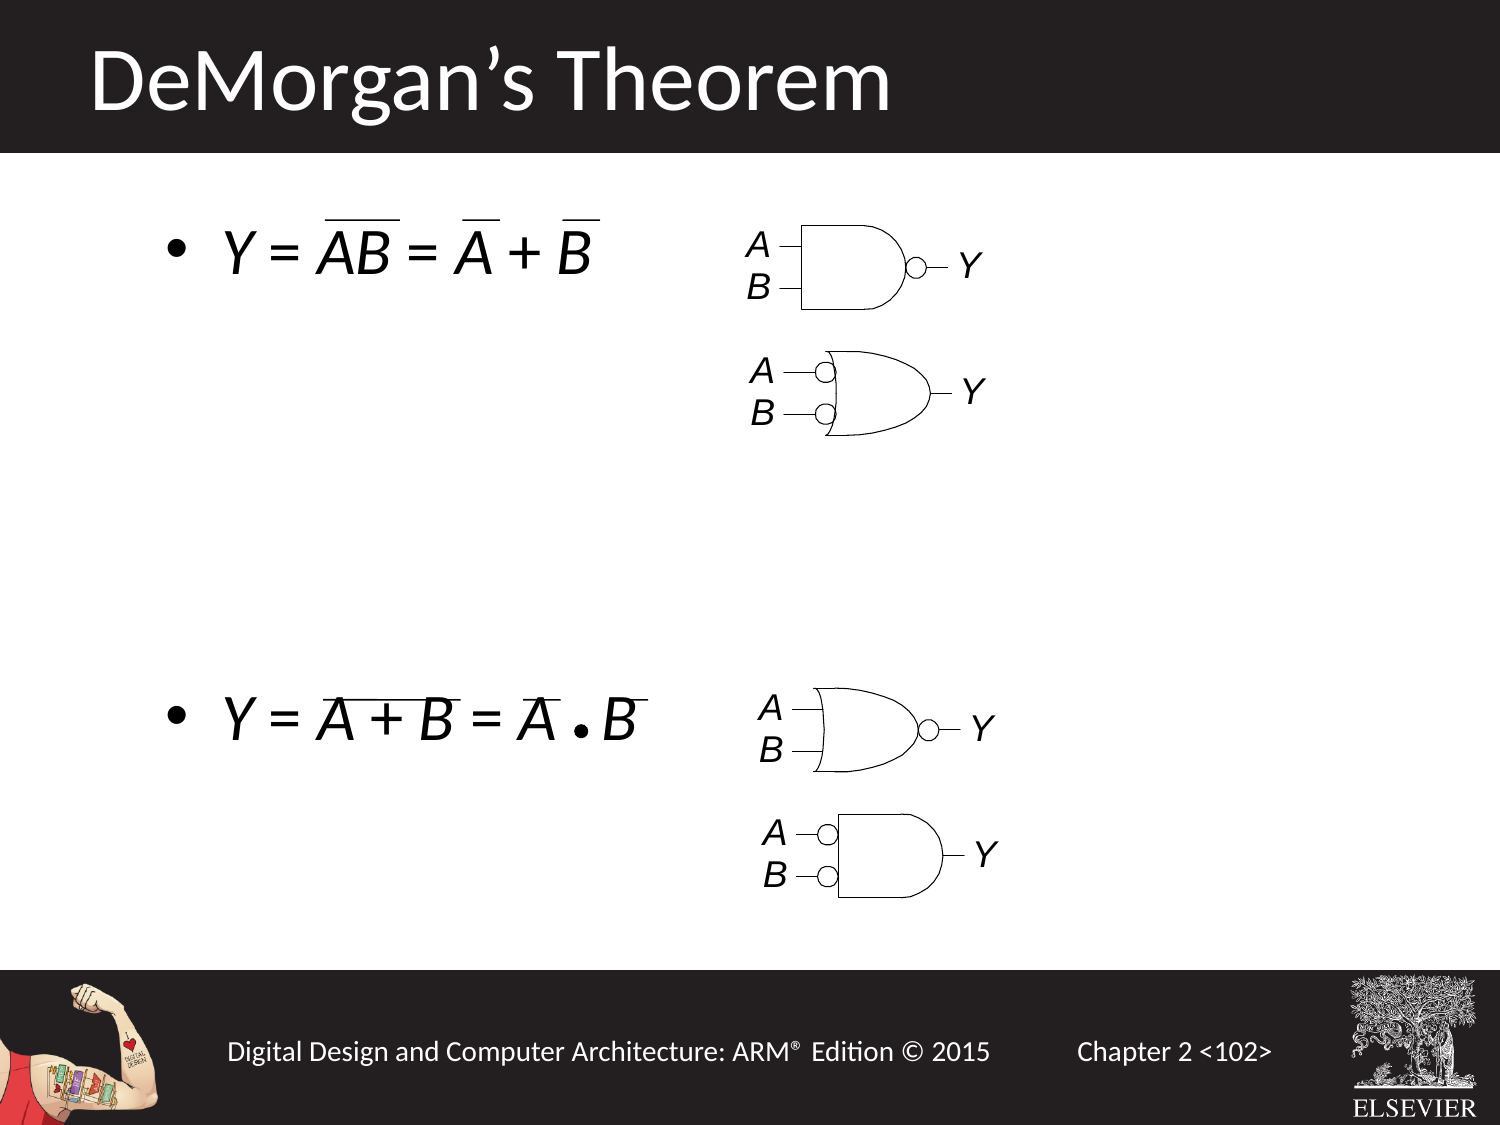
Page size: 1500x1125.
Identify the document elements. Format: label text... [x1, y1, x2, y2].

picture [0, 979, 163, 1125]
text_box [574, 724, 588, 738]
text_box DeMorgan’s Theorem [75, 11, 1375, 136]
list Y = AB = A + B Y = A + B = A B [150, 200, 775, 1013]
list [712, 199, 1019, 462]
picture [1350, 974, 1477, 1117]
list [724, 662, 1032, 924]
